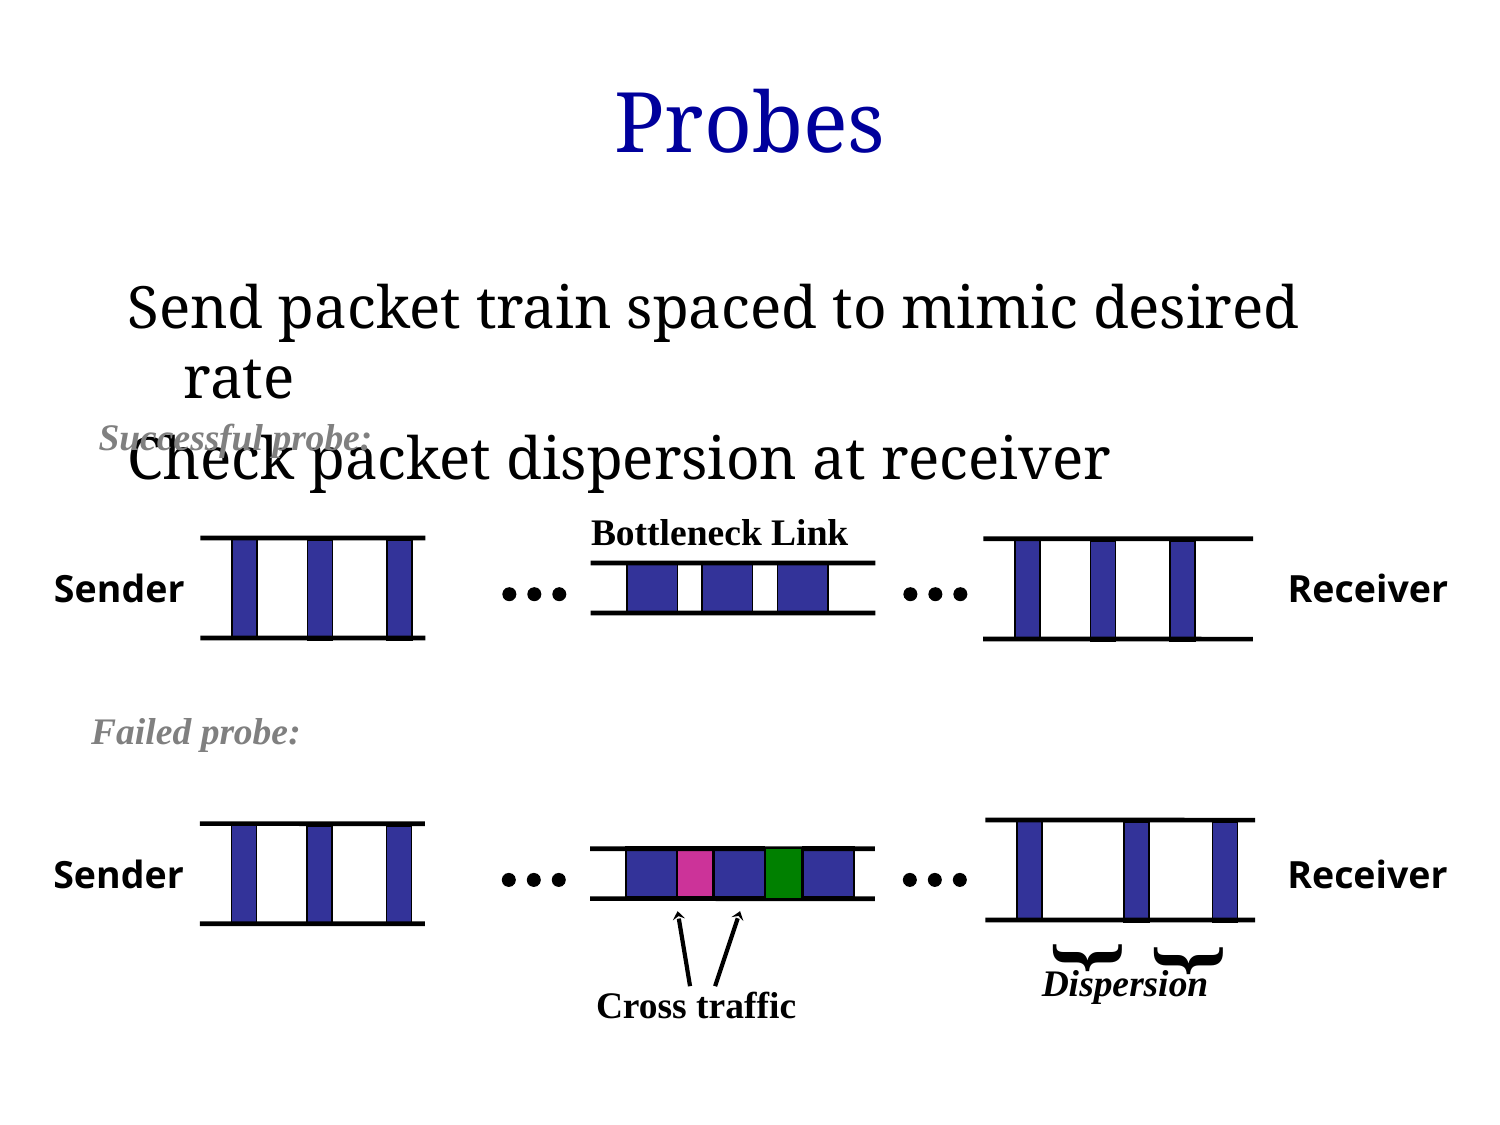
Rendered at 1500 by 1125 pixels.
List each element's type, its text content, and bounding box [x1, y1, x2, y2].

list Send packet train spaced to mimic desired rate Check packet dispersion at receiver [112, 262, 1388, 416]
text_box Sender [38, 557, 200, 618]
text_box [777, 564, 829, 613]
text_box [37, 699, 1465, 1035]
text_box Successful probe: [83, 405, 388, 466]
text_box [903, 587, 967, 601]
text_box [387, 540, 413, 638]
text_box [1170, 540, 1195, 639]
text_box [1014, 539, 1040, 639]
text_box Receiver [1272, 557, 1464, 618]
text_box [626, 563, 678, 613]
text_box [307, 540, 333, 638]
text_box [232, 539, 257, 637]
title Probes [74, 47, 1426, 191]
text_box [1090, 540, 1116, 639]
text_box [701, 563, 753, 613]
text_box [502, 587, 566, 601]
text_box Bottleneck Link [563, 500, 876, 561]
